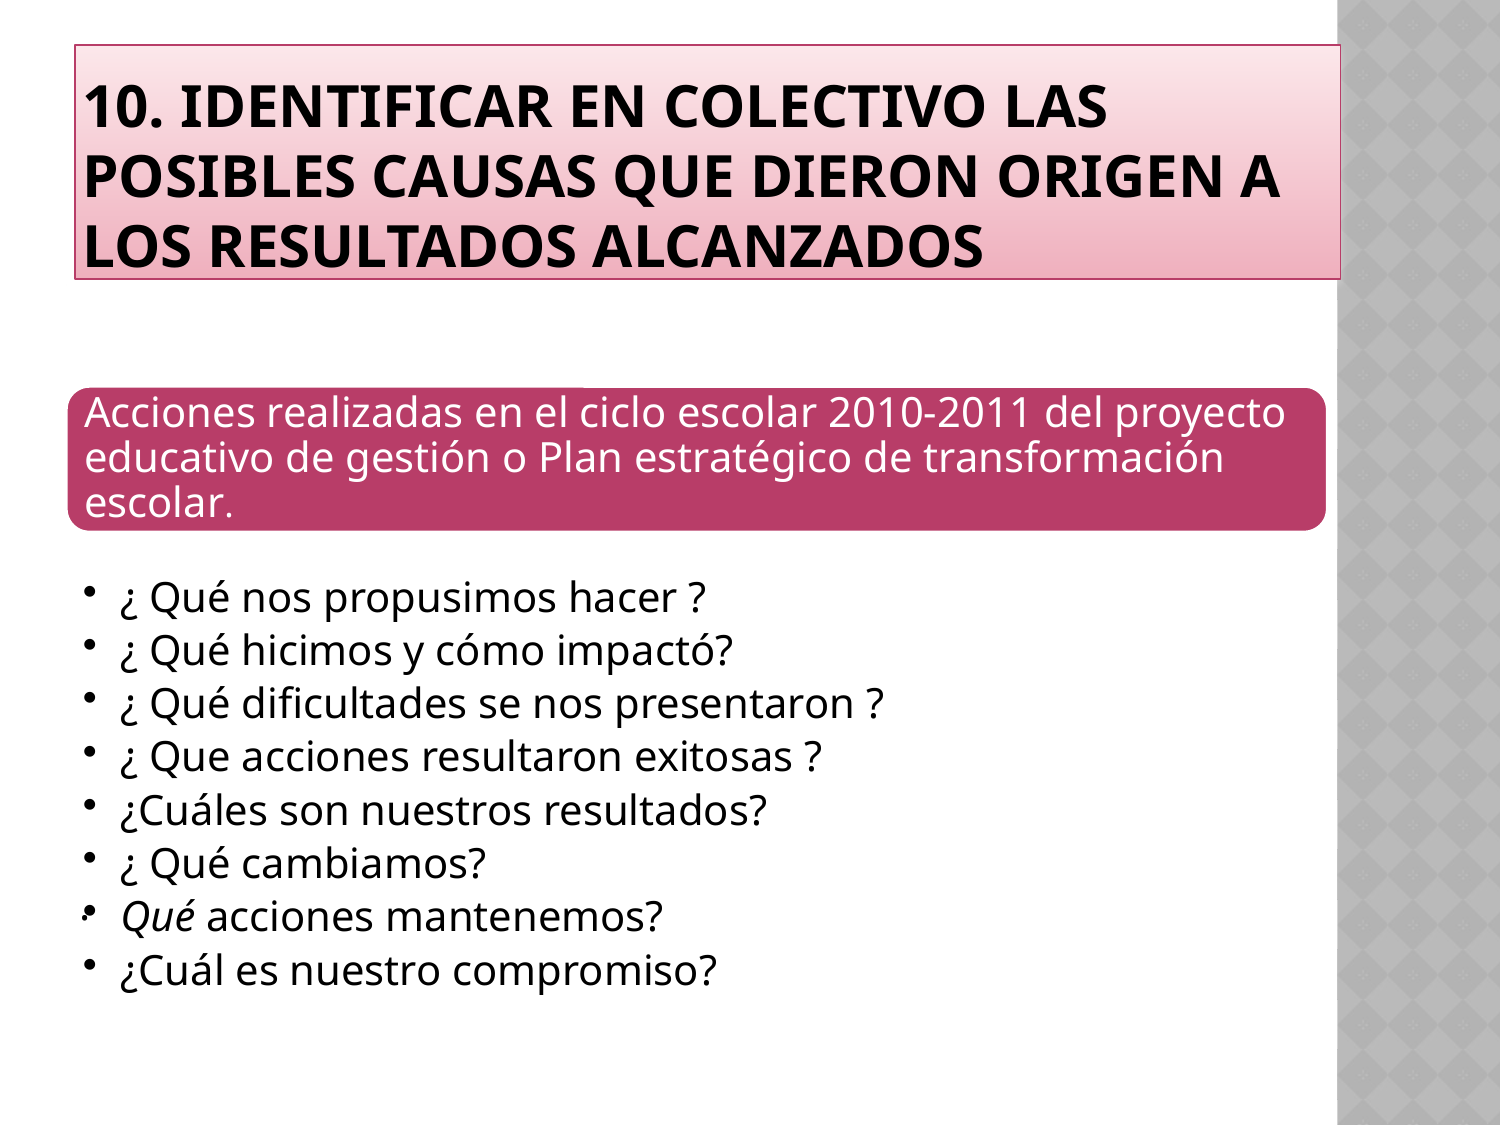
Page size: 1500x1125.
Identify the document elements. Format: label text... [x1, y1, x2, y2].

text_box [40, 337, 1353, 1060]
title 10. Identificar en colectivo las posibles causas que dieron origen a los resultados alcanzados [74, 44, 1341, 280]
